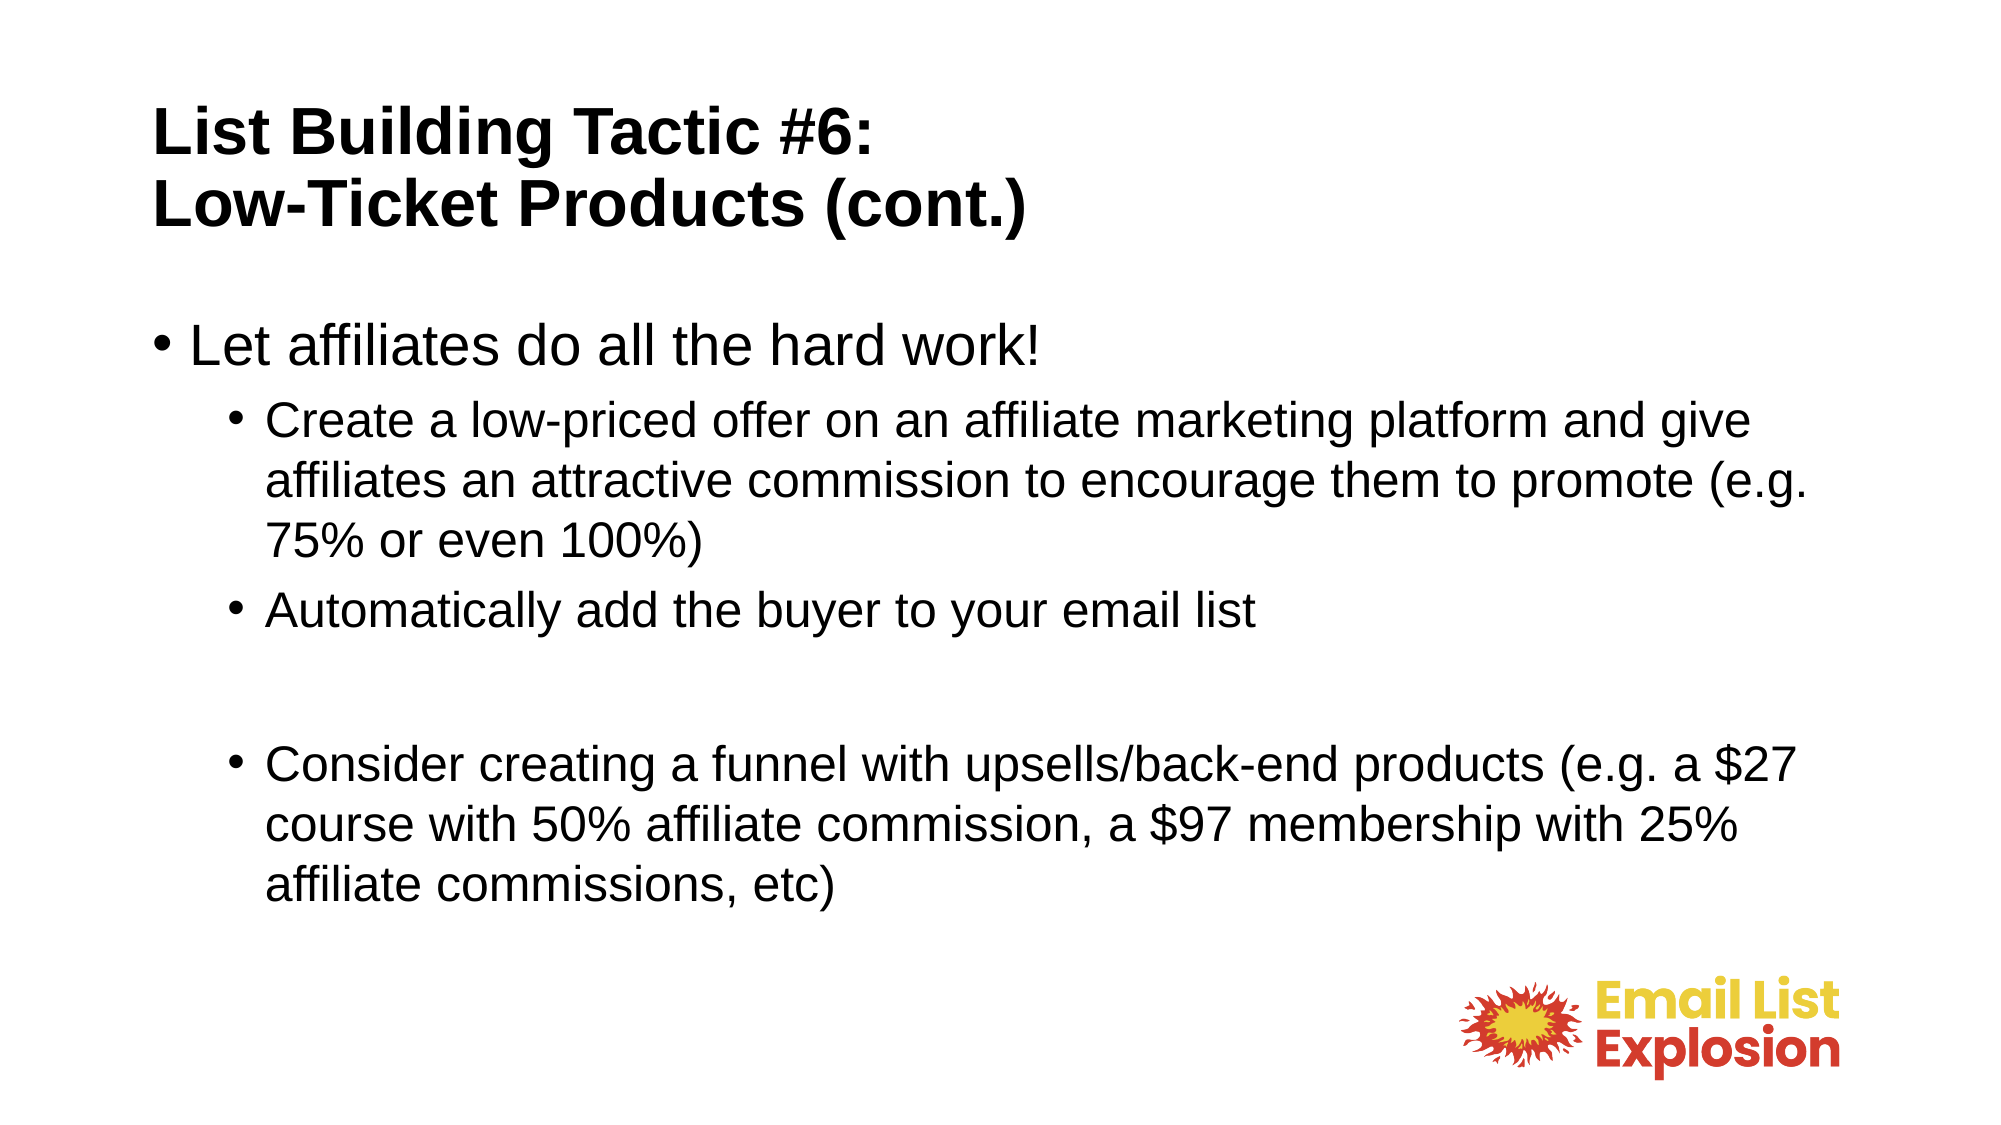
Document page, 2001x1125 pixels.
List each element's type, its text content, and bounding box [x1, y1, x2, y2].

list Let affiliates do all the hard work! Create a low-priced offer on an affiliate marketing platform and give affiliates an attractive commission to encourage them to promote (e.g. 75% or even 100%) Automatically add the buyer to your email list Consider creating a funnel with upsells/back-end products (e.g. a $27 course with 50% affiliate commission, a $97 membership with 25% affiliate commissions, etc) [137, 299, 1863, 1014]
picture [1448, 1014, 1849, 1103]
title List Building Tactic #6: Low-Ticket Products (cont.) [137, 59, 1863, 278]
